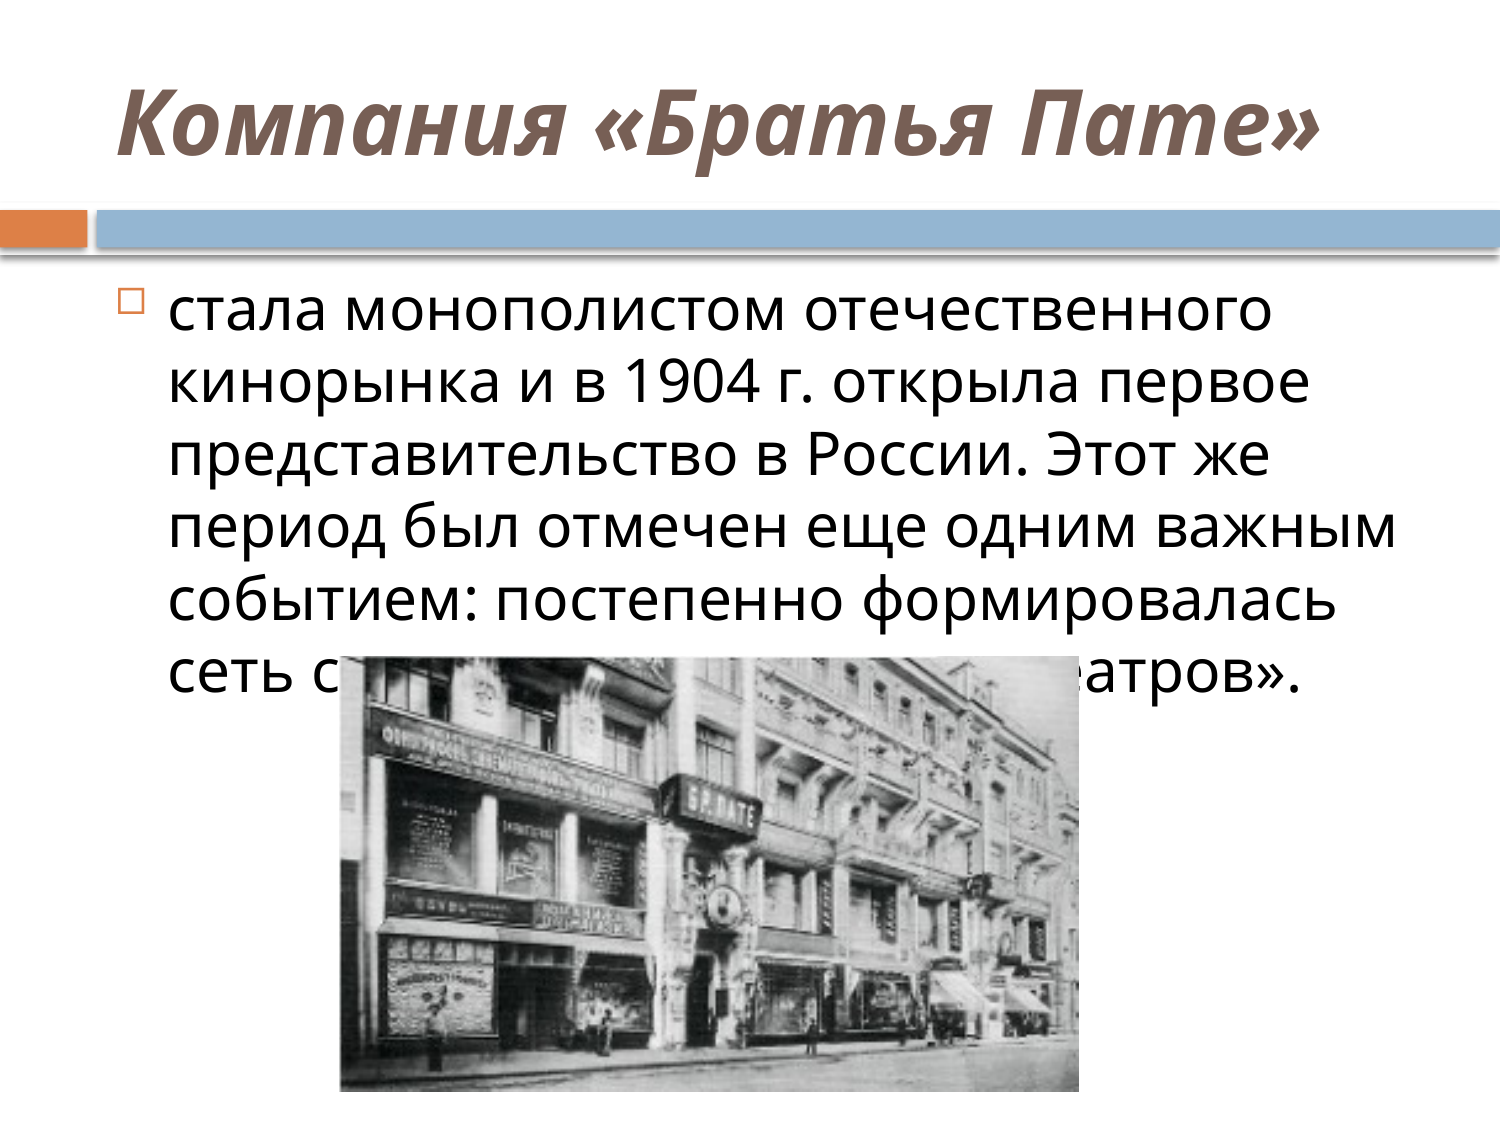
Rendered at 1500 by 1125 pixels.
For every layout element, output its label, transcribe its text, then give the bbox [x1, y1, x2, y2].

title Компания «Братья Пате» [100, 37, 1438, 200]
list стала монополистом отечественного кинорынка и в 1904 г. открыла первое представительство в России. Этот же период был отмечен еще одним важным событием: постепенно формировалась сеть стационарных «электротеатров». [100, 262, 1438, 1000]
picture [339, 655, 1079, 1093]
